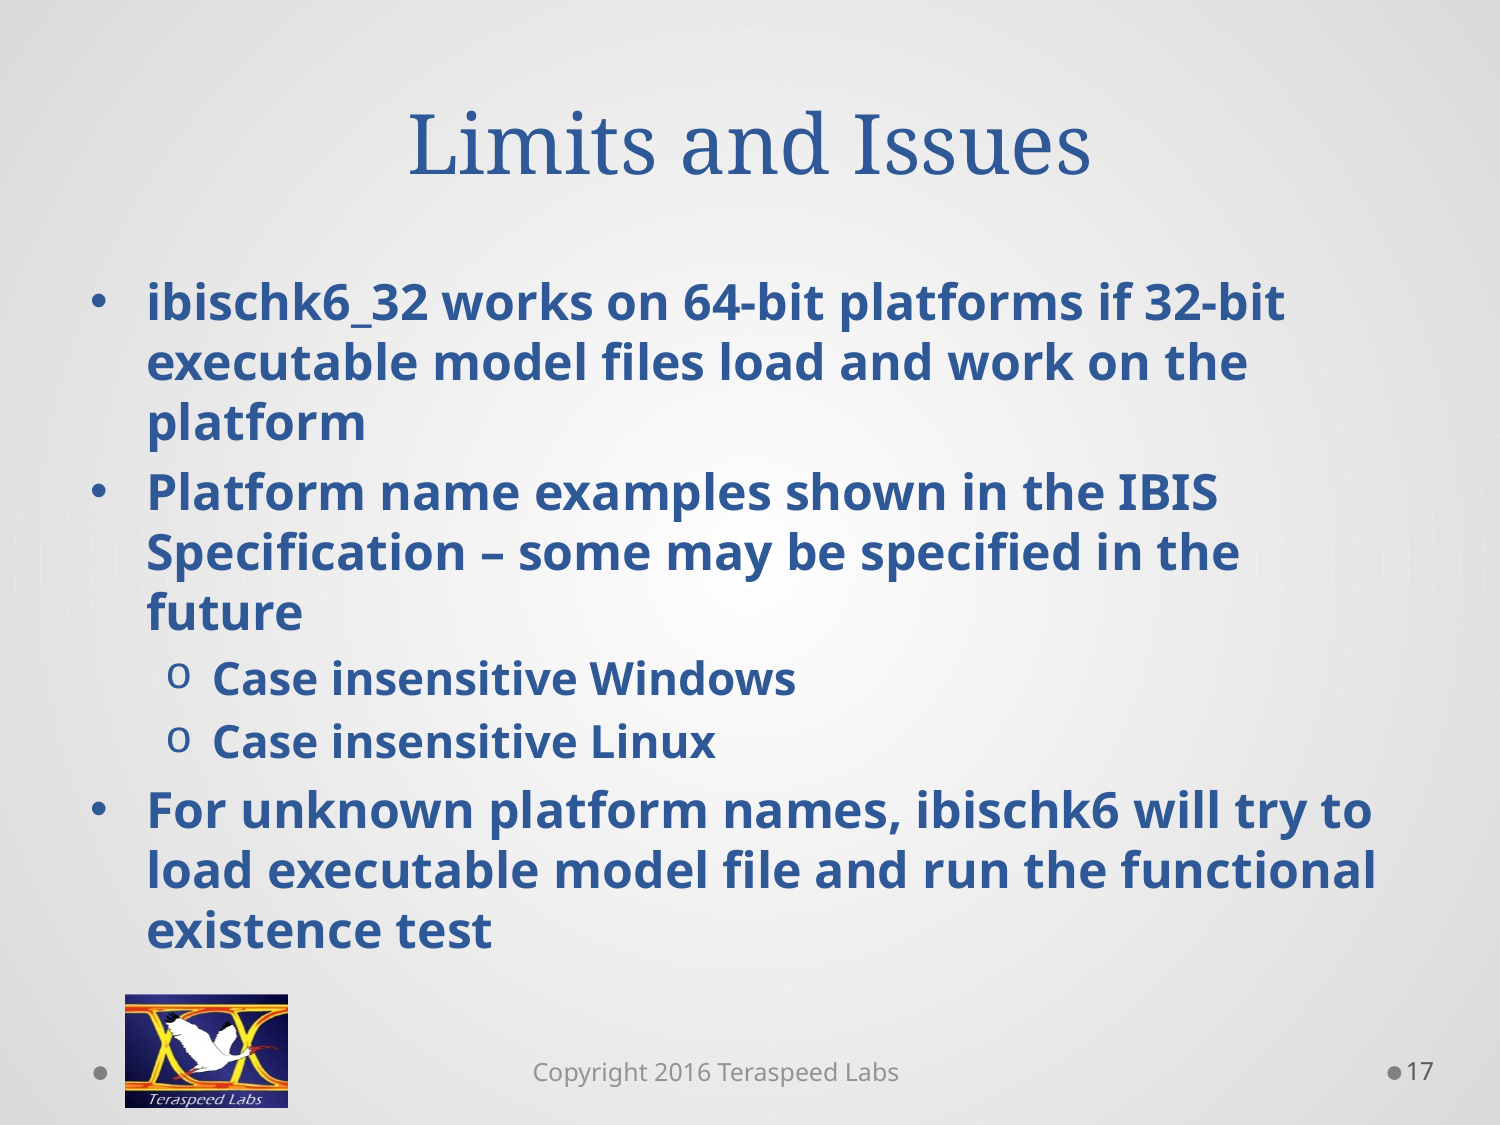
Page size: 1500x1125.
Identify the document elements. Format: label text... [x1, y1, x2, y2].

picture [125, 1005, 288, 1108]
slide_number 17 [1401, 1042, 1494, 1103]
title Limits and Issues [75, 0, 1425, 262]
footer Copyright 2016 Teraspeed Labs [525, 1043, 993, 1103]
list ibischk6_32 works on 64-bit platforms if 32-bit executable model files load and work on the platform Platform name examples shown in the IBIS Specification – some may be specified in the future Case insensitive Windows Case insensitive Linux For unknown platform names, ibischk6 will try to load executable model file and run the functional existence test [75, 262, 1425, 1005]
